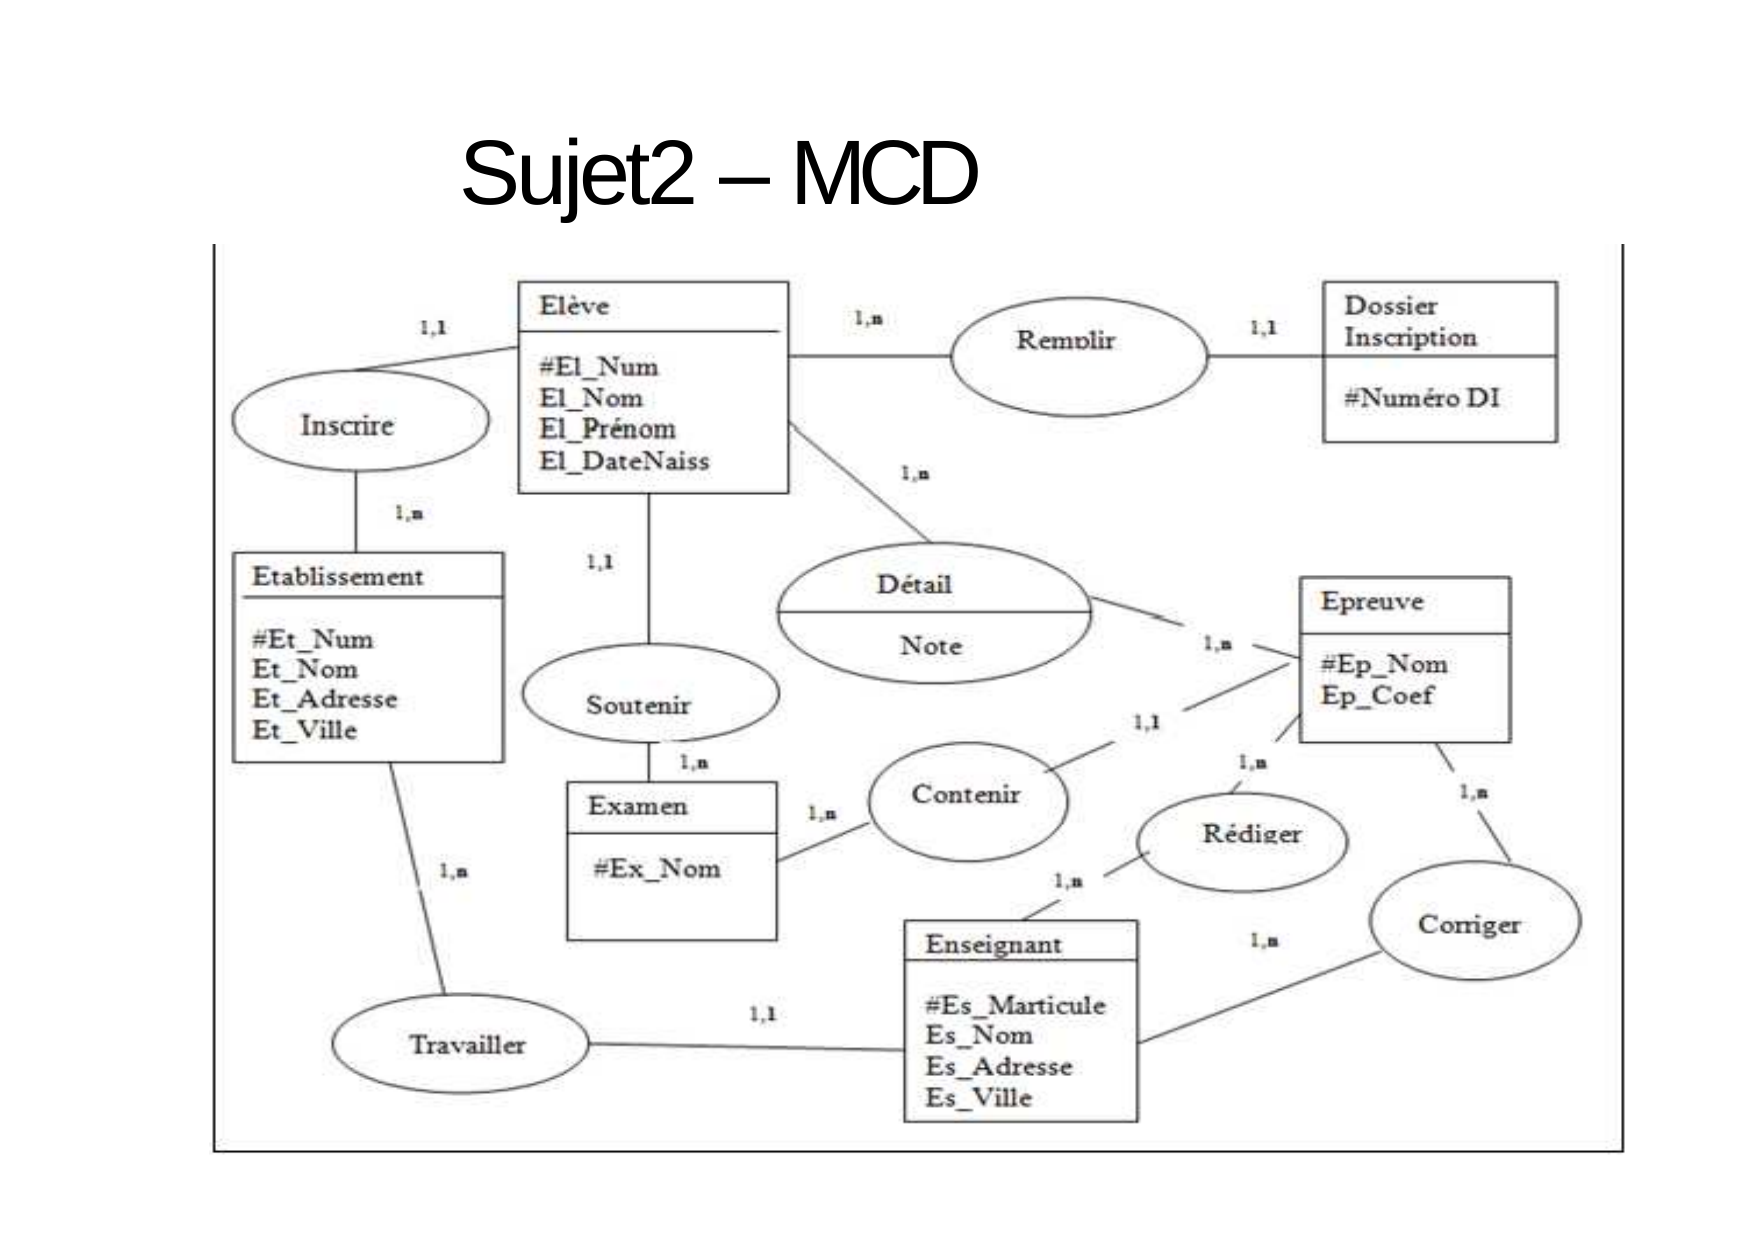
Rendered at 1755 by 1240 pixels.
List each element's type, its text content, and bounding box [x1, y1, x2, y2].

text_box [209, 244, 1627, 1159]
title Sujet2 – MCD Solution [457, 110, 1296, 244]
